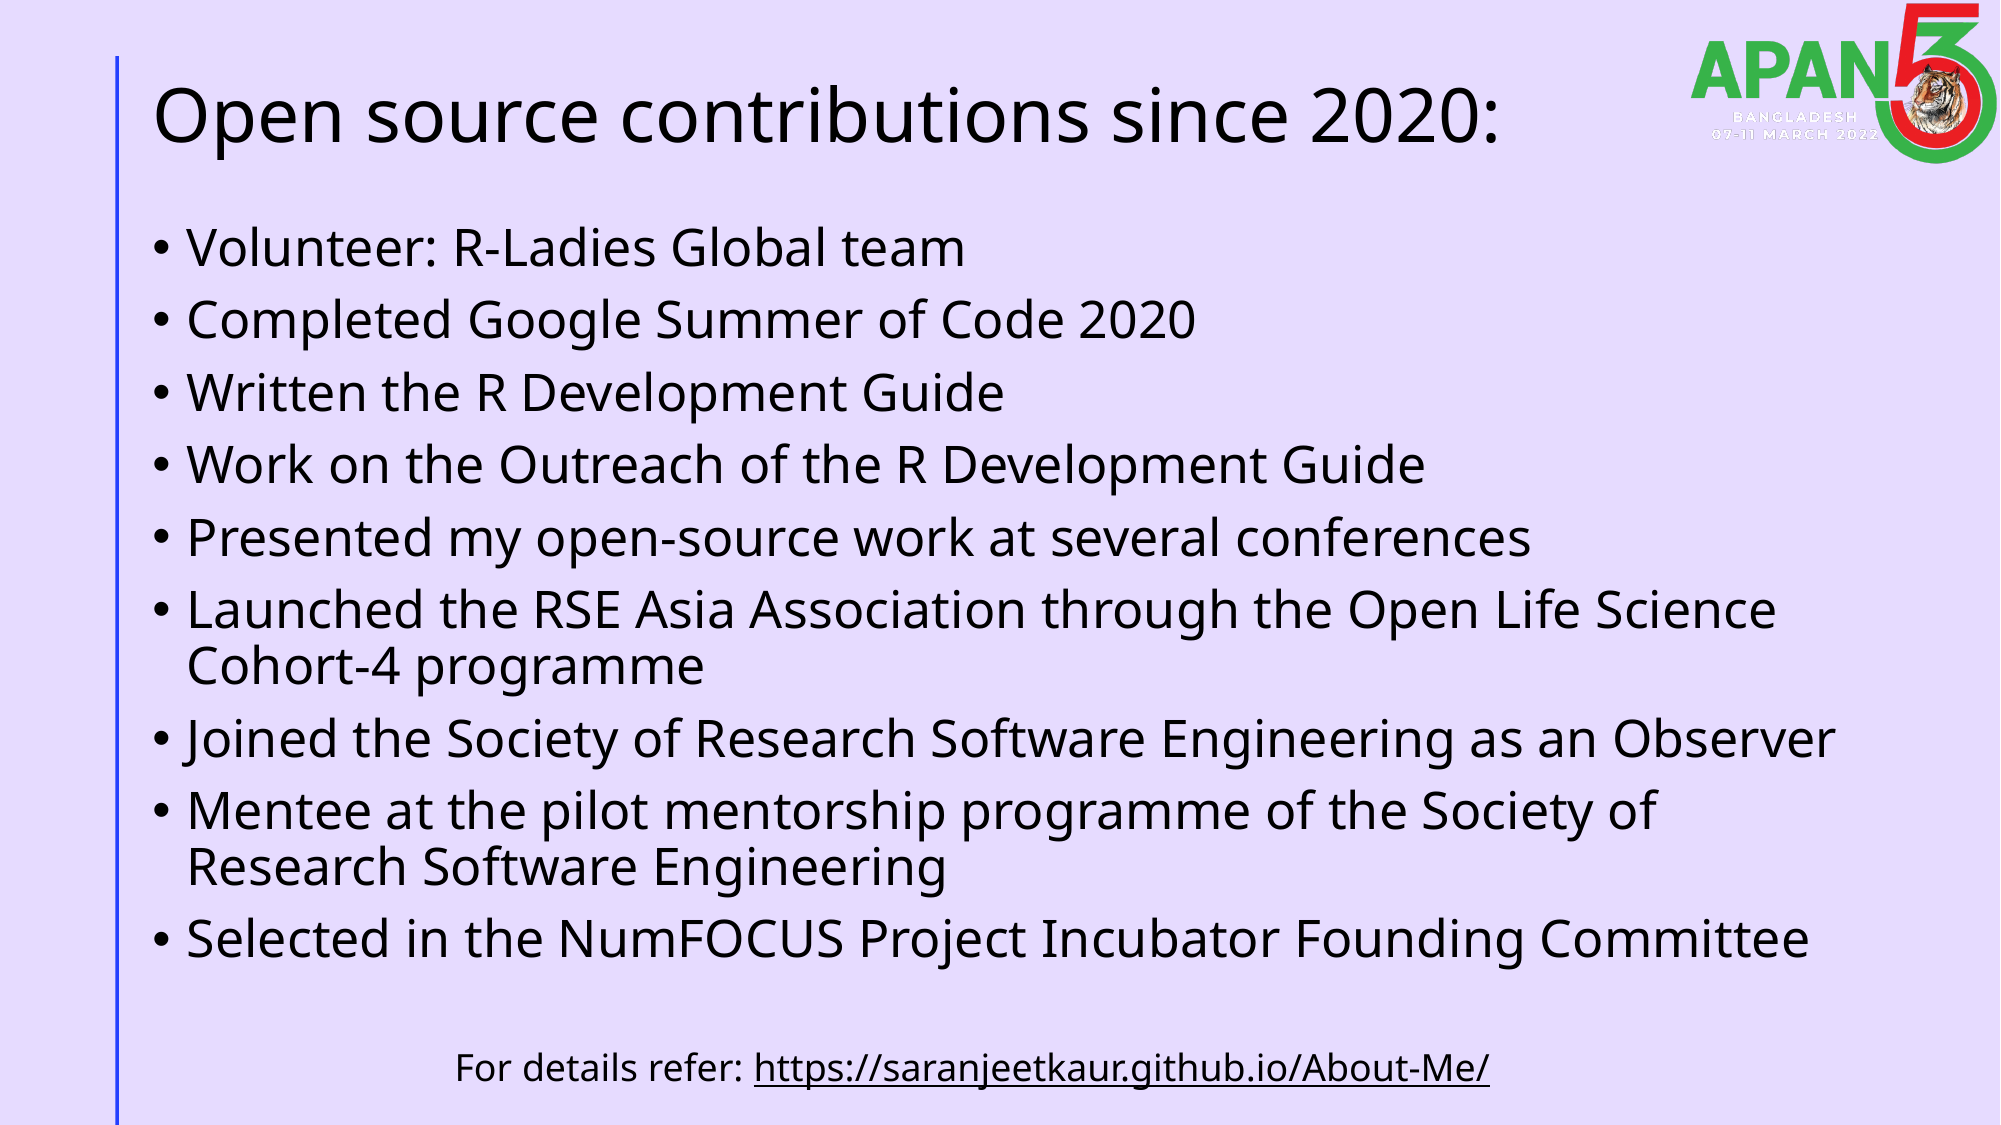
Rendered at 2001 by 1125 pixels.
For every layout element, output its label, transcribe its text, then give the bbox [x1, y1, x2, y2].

title Open source contributions since 2020: [137, 59, 1863, 177]
picture [1689, 1, 2000, 166]
text_box For details refer: https://saranjeetkaur.github.io/About-Me/ [439, 1036, 1889, 1103]
list Volunteer: R-Ladies Global team Completed Google Summer of Code 2020 Written the R Development Guide Work on the Outreach of the R Development Guide Presented my open-source work at several conferences Launched the RSE Asia Association through the Open Life Science Cohort-4 programme Joined the Society of Research Software Engineering as an Observer Mentee at the pilot mentorship programme of the Society of Research Software Engineering Selected in the NumFOCUS Project Incubator Founding Committee [137, 214, 1863, 999]
